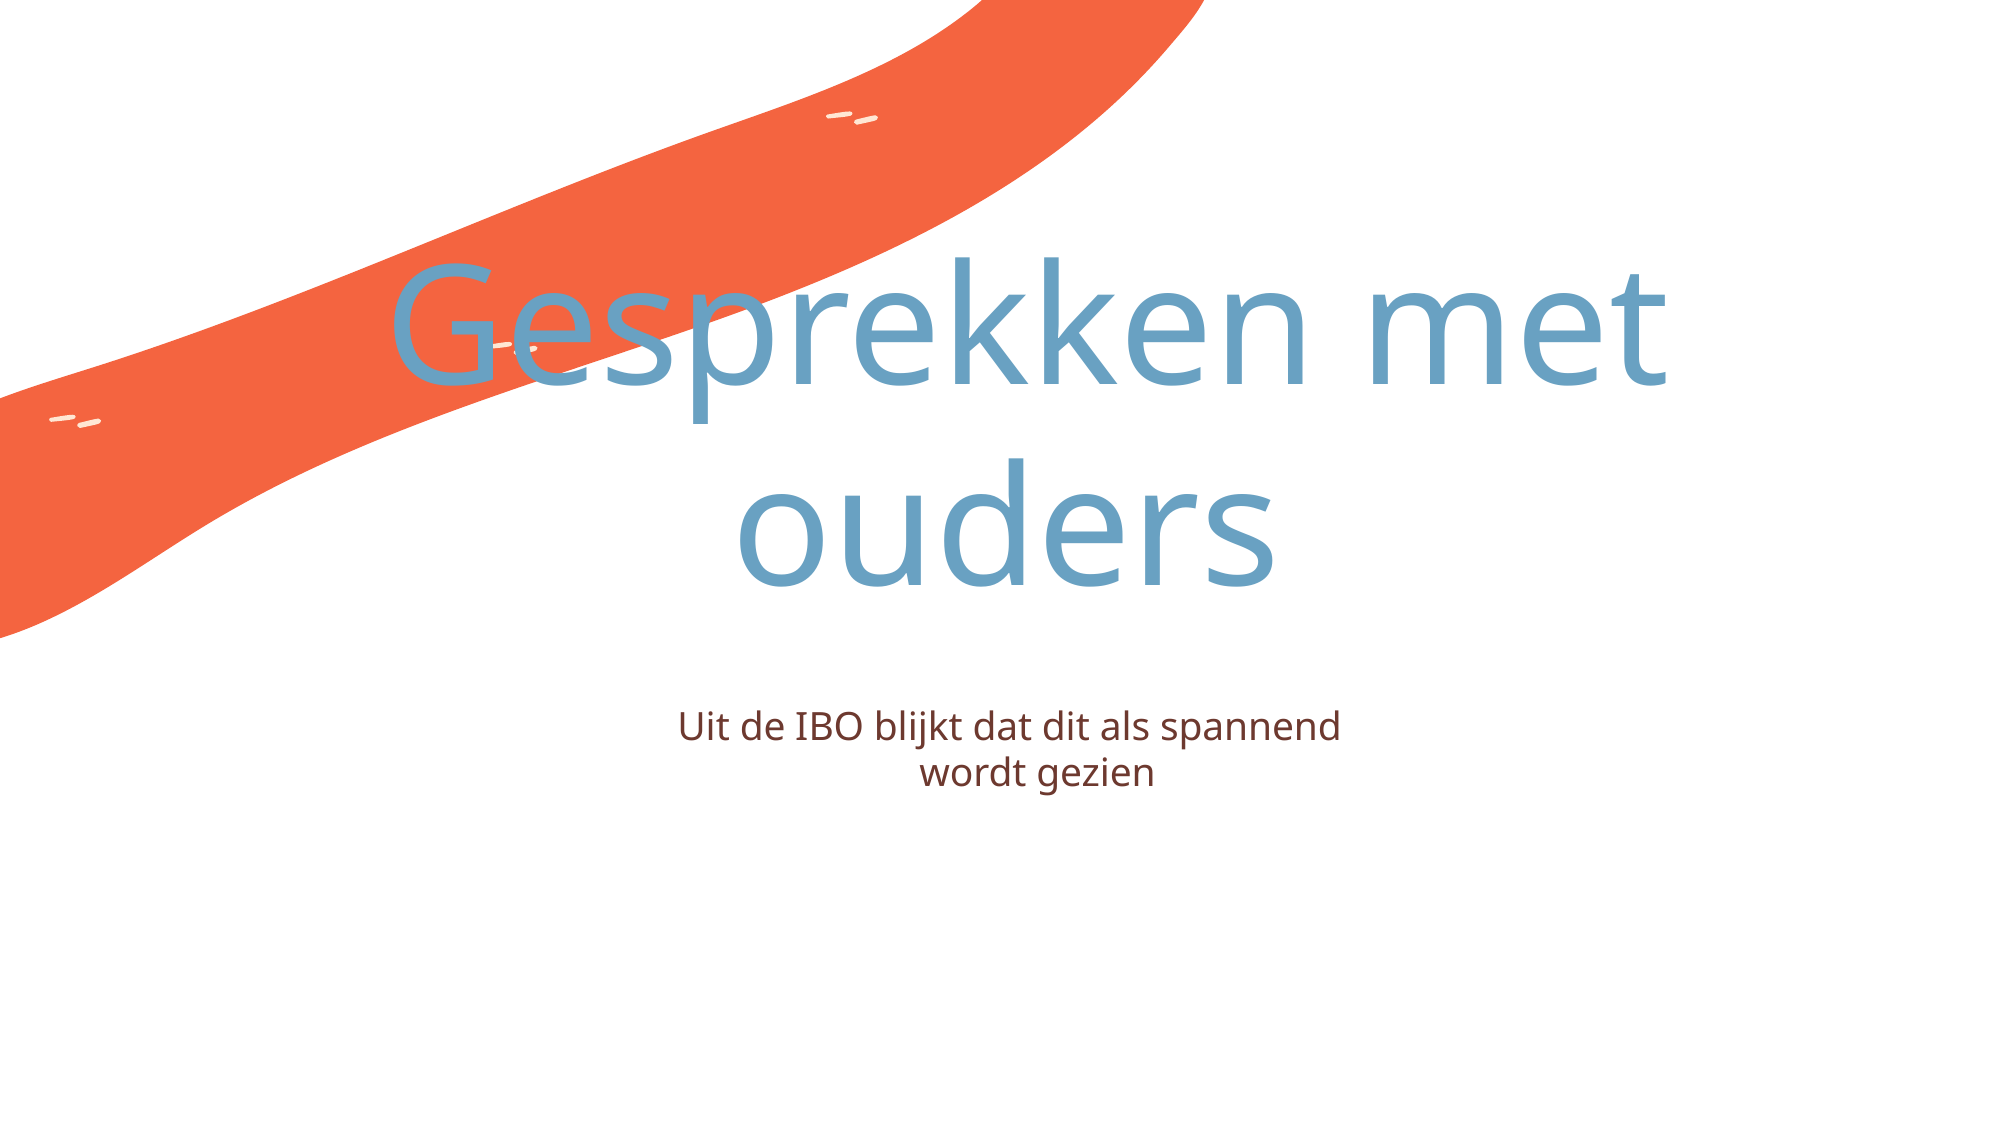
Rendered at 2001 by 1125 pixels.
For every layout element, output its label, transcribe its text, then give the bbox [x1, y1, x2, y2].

subtitle Uit de IBO blijkt dat dit als spannend wordt gezien [639, 674, 1361, 822]
title Gesprekken met ouders [359, 406, 1696, 634]
